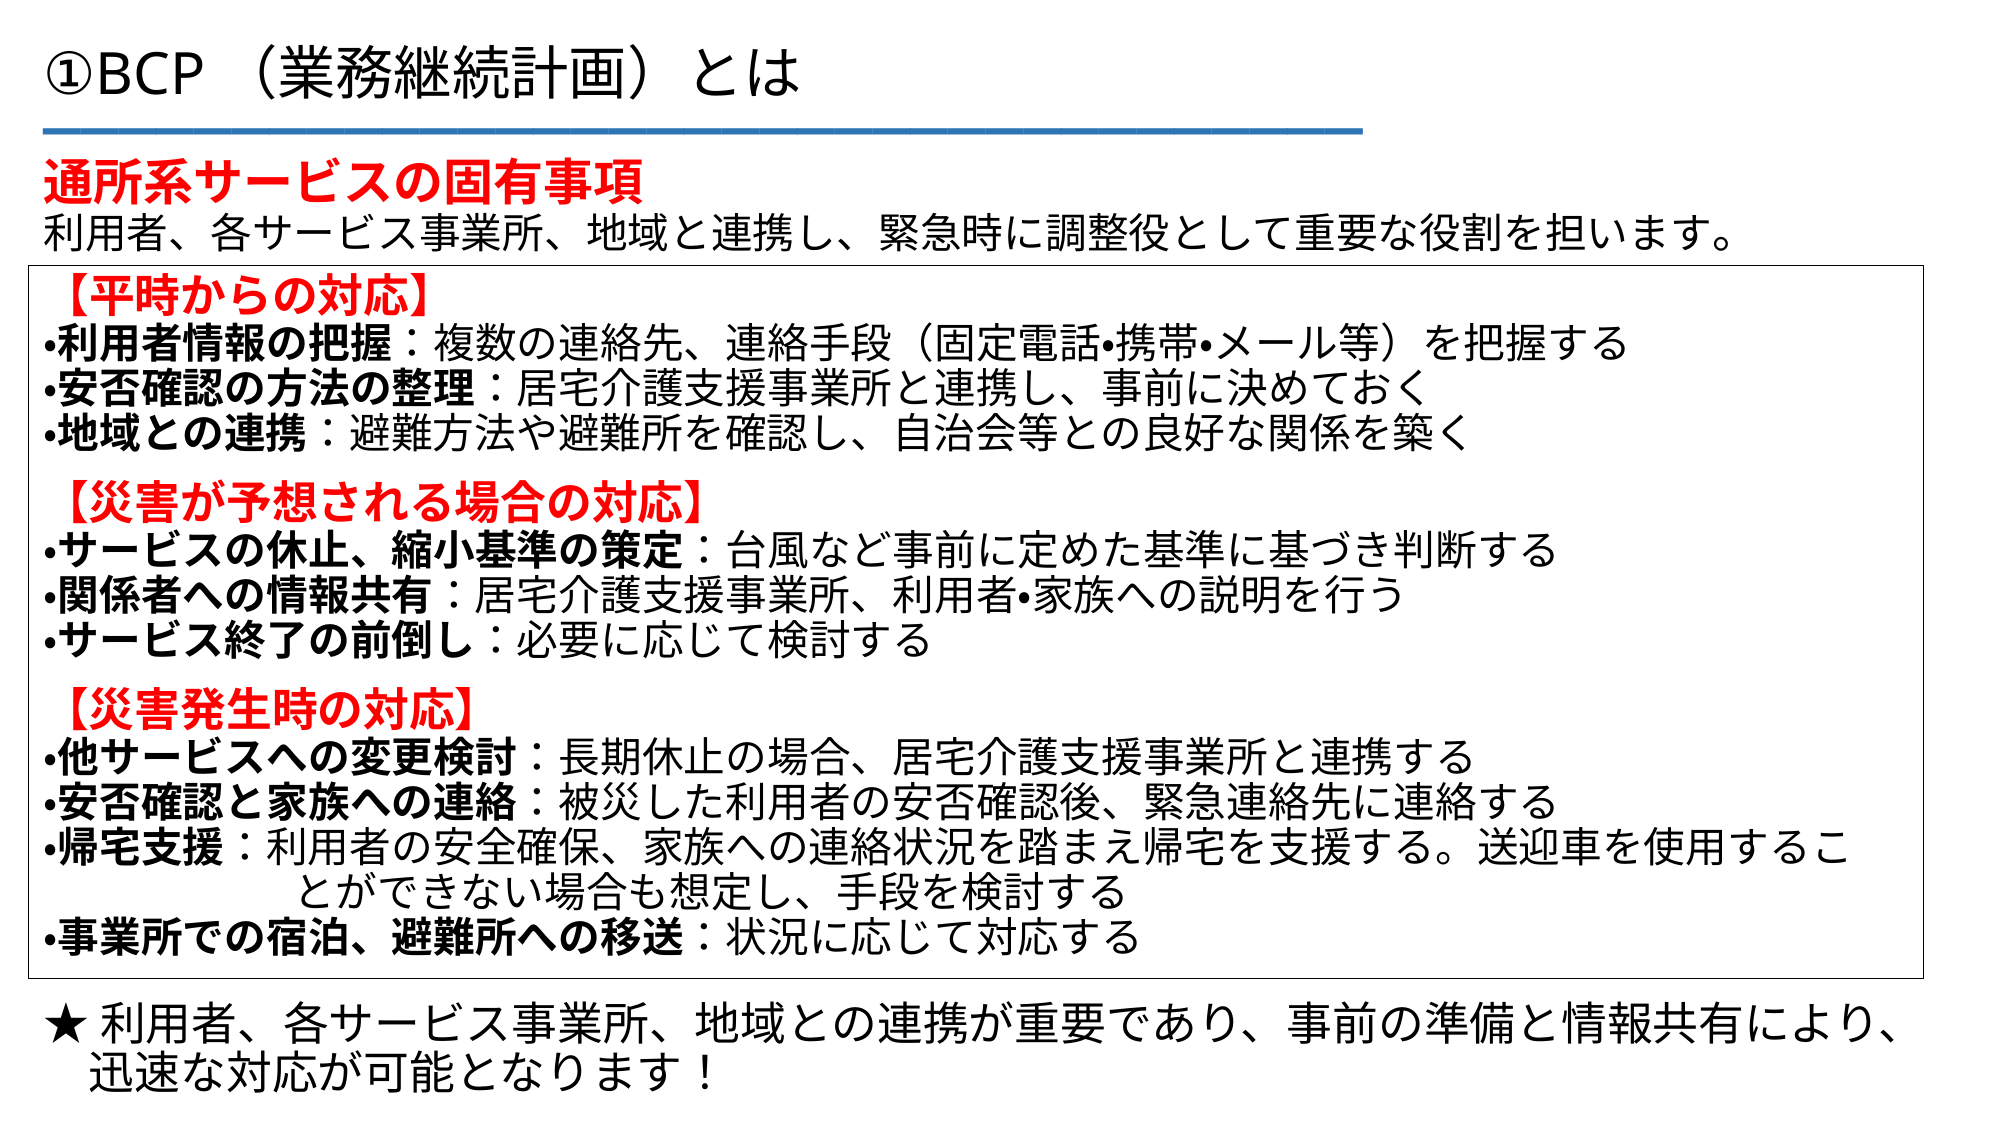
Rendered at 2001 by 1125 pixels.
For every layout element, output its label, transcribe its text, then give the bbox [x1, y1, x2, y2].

text_box ★利用者、各サービス事業所、地域との連携が重要であり、事前の準備と情報共有により、 迅速な対応が可能となります！ [28, 993, 1923, 1114]
text_box ①BCP（業務継続計画）とは [28, 36, 1923, 131]
text_box ___________________________________ [28, 17, 1960, 164]
text_box 【平時からの対応】 ・利用者情報の把握：複数の連絡先、連絡手段（固定電話・携帯・メール等）を把握する ・安否確認の方法の整理：居宅介護支援事業所と連携し、事前に決めておく ・地域との連携：避難方法や避難所を確認し、自治会等との良好な関係を築く 【災害が予想される場合の対応】 ・サービスの休止、縮小基準の策定：台風など事前に定めた基準に基づき判断する ・関係者への情報共有：居宅介護支援事業所、利用者・家族への説明を行う ・サービス終了の前倒し：必要に応じて検討する 【災害発生時の対応】 ・他サービスへの変更検討：長期休止の場合、居宅介護支援事業所と連携する ・安否確認と家族への連絡：被災した利用者の安否確認後、緊急連絡先に連絡する ・帰宅支援：利用者の安全確保、家族への連絡状況を踏まえ帰宅を支援する。送迎車を使用するこ とができない場合も想定し、手段を検討する ・事業所での宿泊、避難所への移送：状況に応じて対応する [28, 265, 1923, 979]
text_box 通所系サービスの固有事項 [28, 149, 1923, 201]
text_box 利用者、各サービス事業所、地域と連携し、緊急時に調整役として重要な役割を担います。 [28, 201, 1923, 265]
